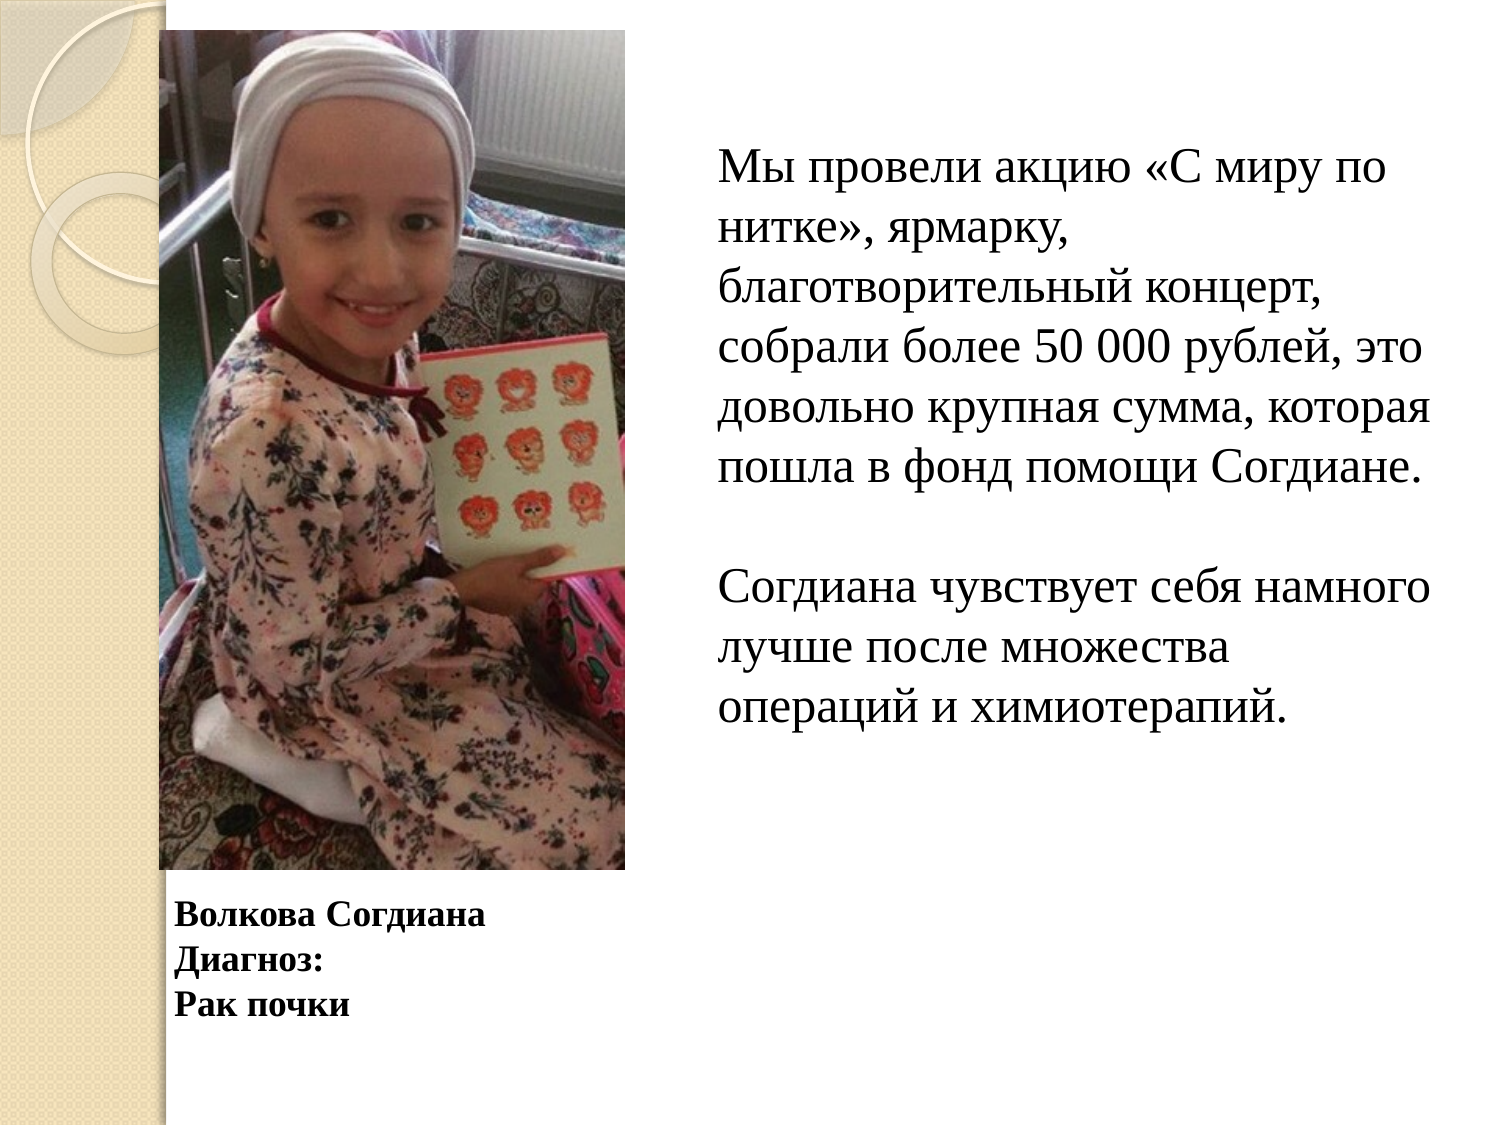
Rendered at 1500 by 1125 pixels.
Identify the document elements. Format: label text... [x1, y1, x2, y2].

text_box Мы провели акцию «С миру по нитке», ярмарку, благотворительный концерт, собрали более 50 000 рублей, это довольно крупная сумма, которая пошла в фонд помощи Согдиане. Согдиана чувствует себя намного лучше после множества операций и химиотерапий. [702, 125, 1453, 831]
text_box Волкова Согдиана Диагноз: Рак почки [159, 881, 561, 1032]
picture [159, 30, 626, 871]
